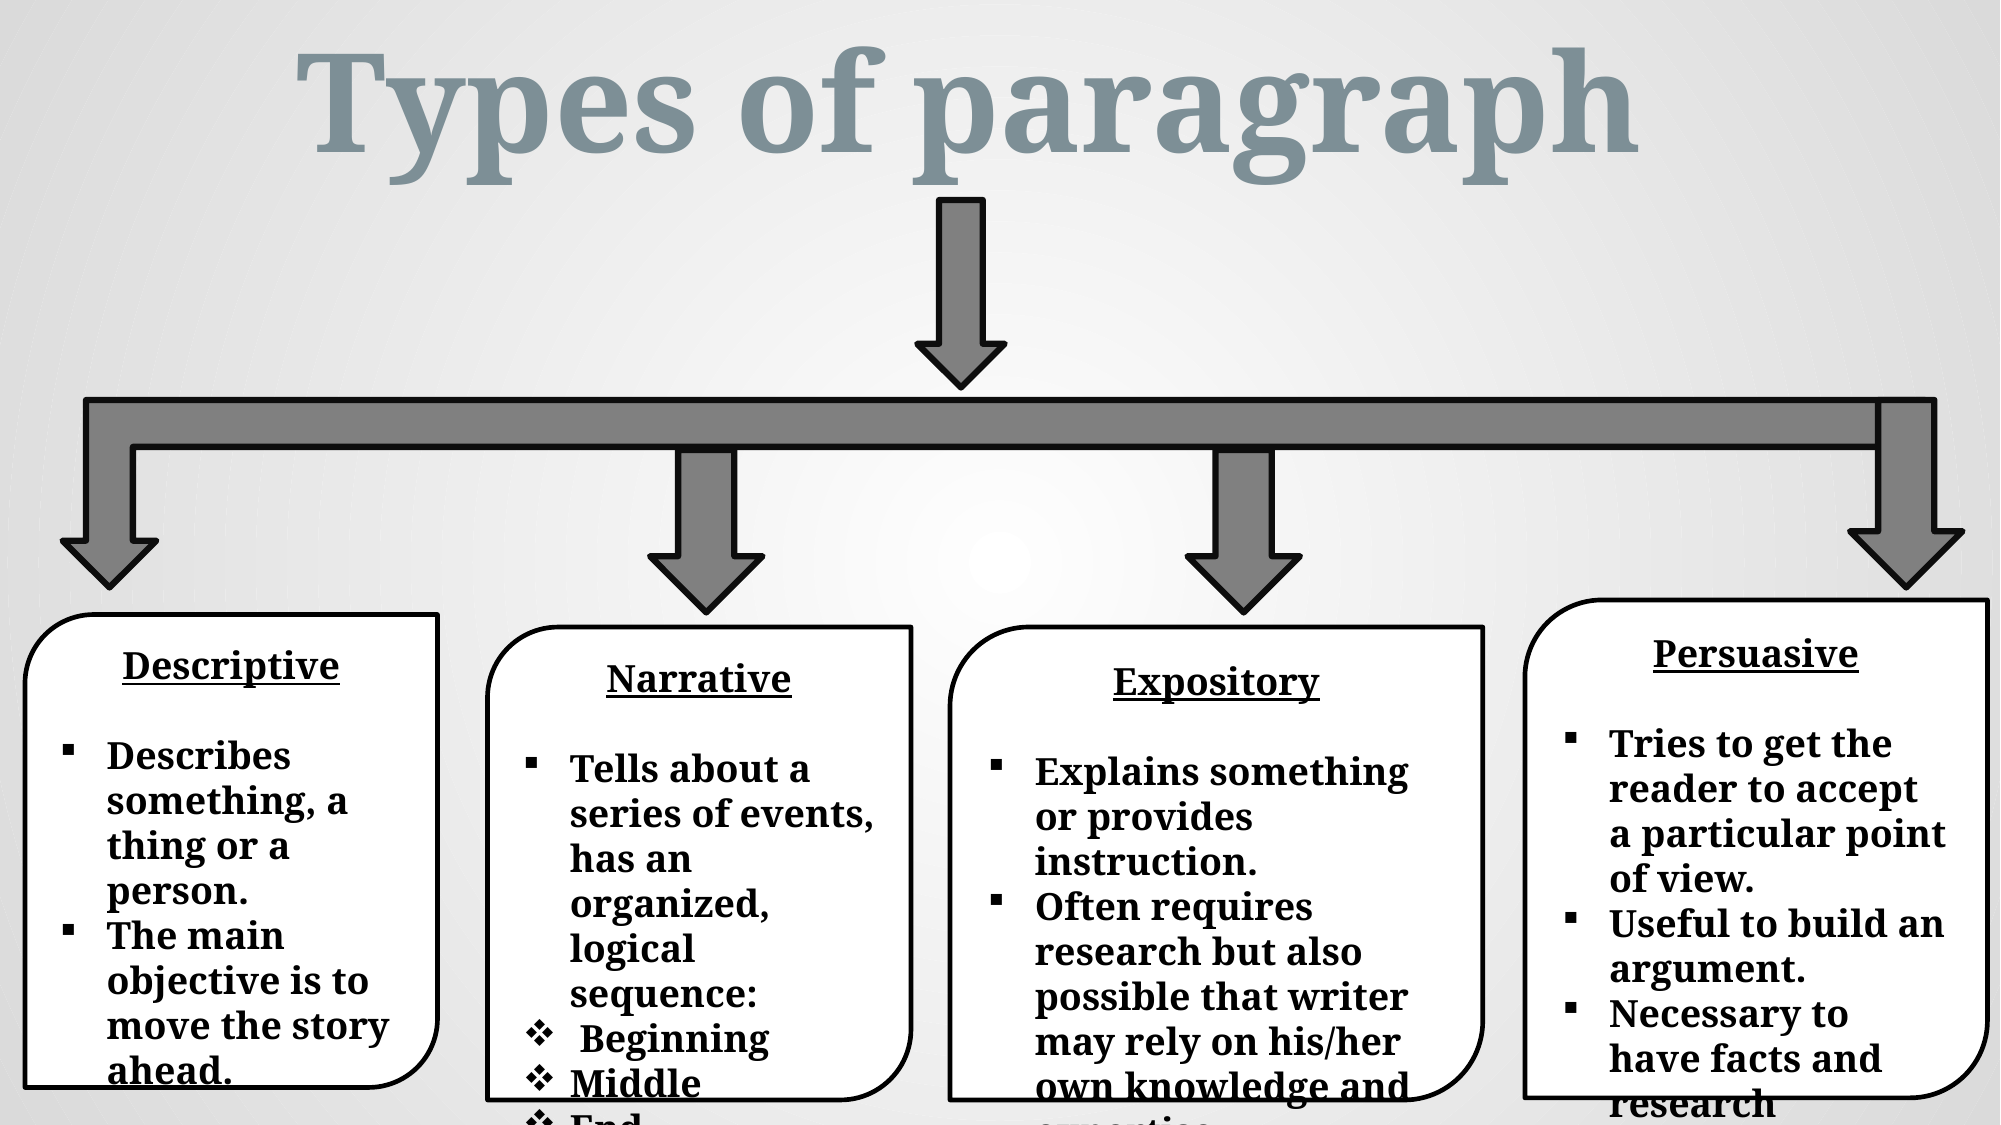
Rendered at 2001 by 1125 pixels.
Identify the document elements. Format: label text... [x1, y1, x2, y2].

text_box [915, 197, 1007, 390]
text_box Narrative Tells about a series of events, has an organized, logical sequence: Beginning Middle End [485, 624, 914, 1103]
text_box Persuasive Tries to get the reader to accept a particular point of view. Useful to build an argument. Necessary to have facts and research [1522, 597, 1990, 1101]
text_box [62, 399, 1963, 613]
text_box Descriptive Describes something, a thing or a person. The main objective is to move the story ahead. [22, 620, 440, 1090]
title Types of paragraph [87, 0, 1888, 188]
text_box Expository Explains something or provides instruction. Often requires research but also possible that writer may rely on his/her own knowledge and expertise. [947, 624, 1486, 1103]
